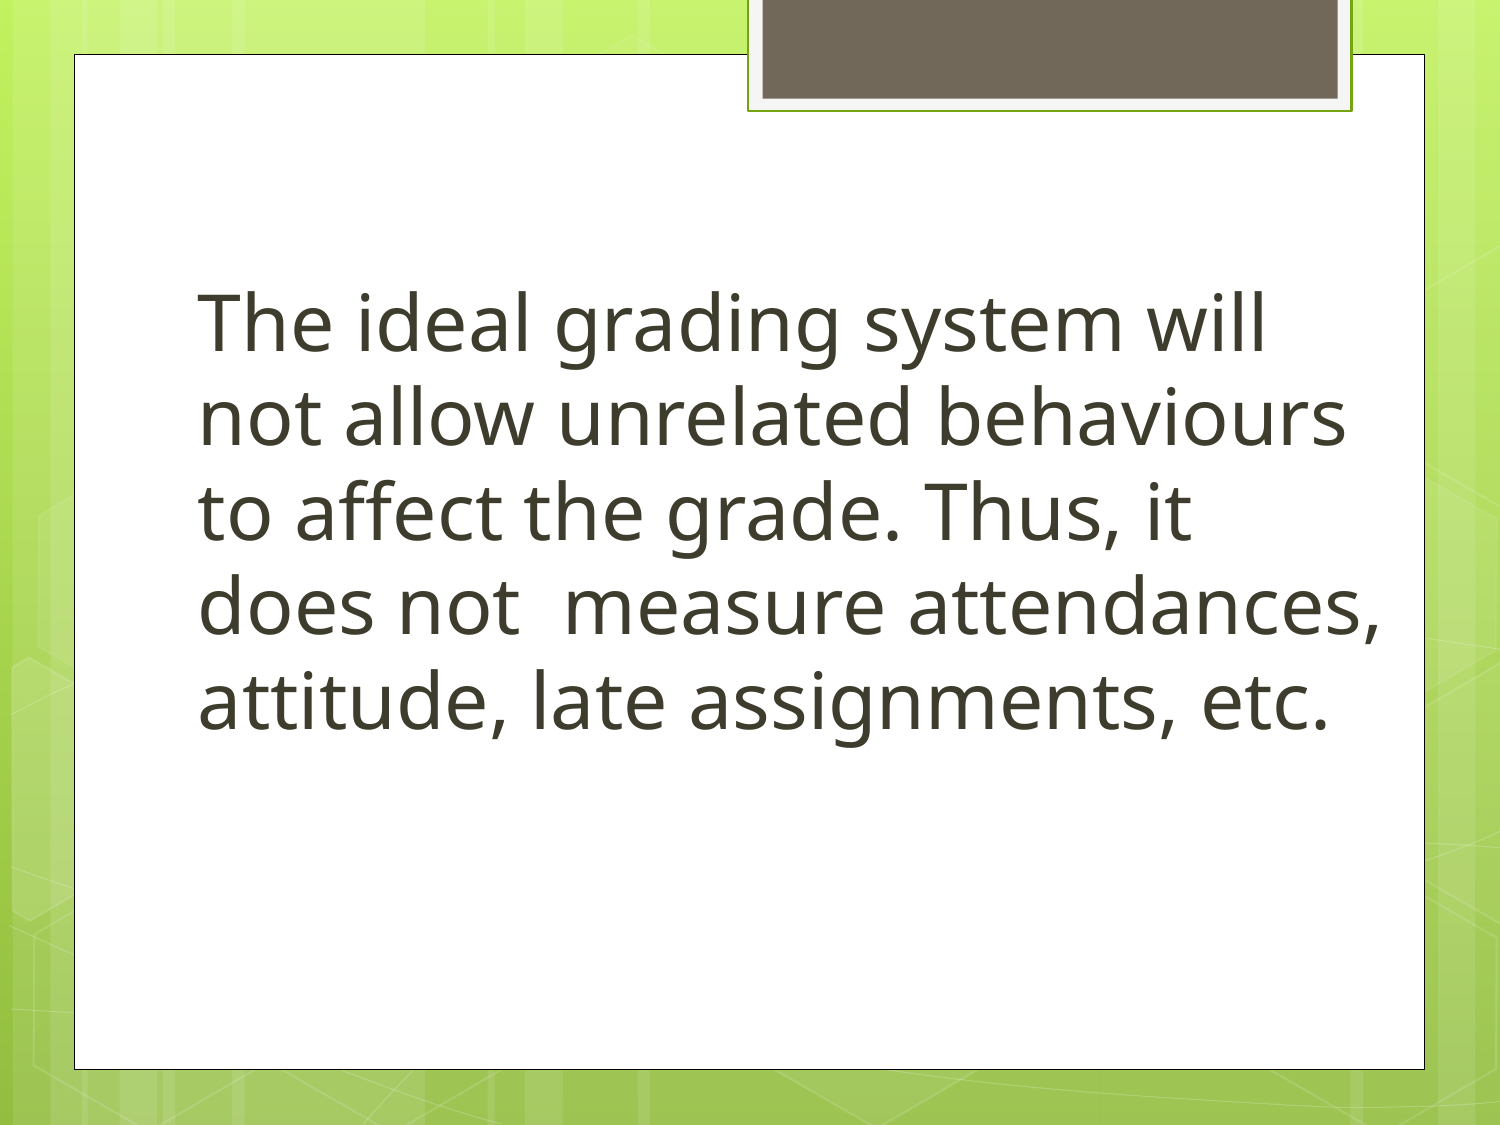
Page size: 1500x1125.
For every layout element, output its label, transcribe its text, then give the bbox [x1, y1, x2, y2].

list The ideal grading system will not allow unrelated behaviours to affect the grade. Thus, it does not measure attendances, attitude, late assignments, etc. [171, 264, 1405, 916]
